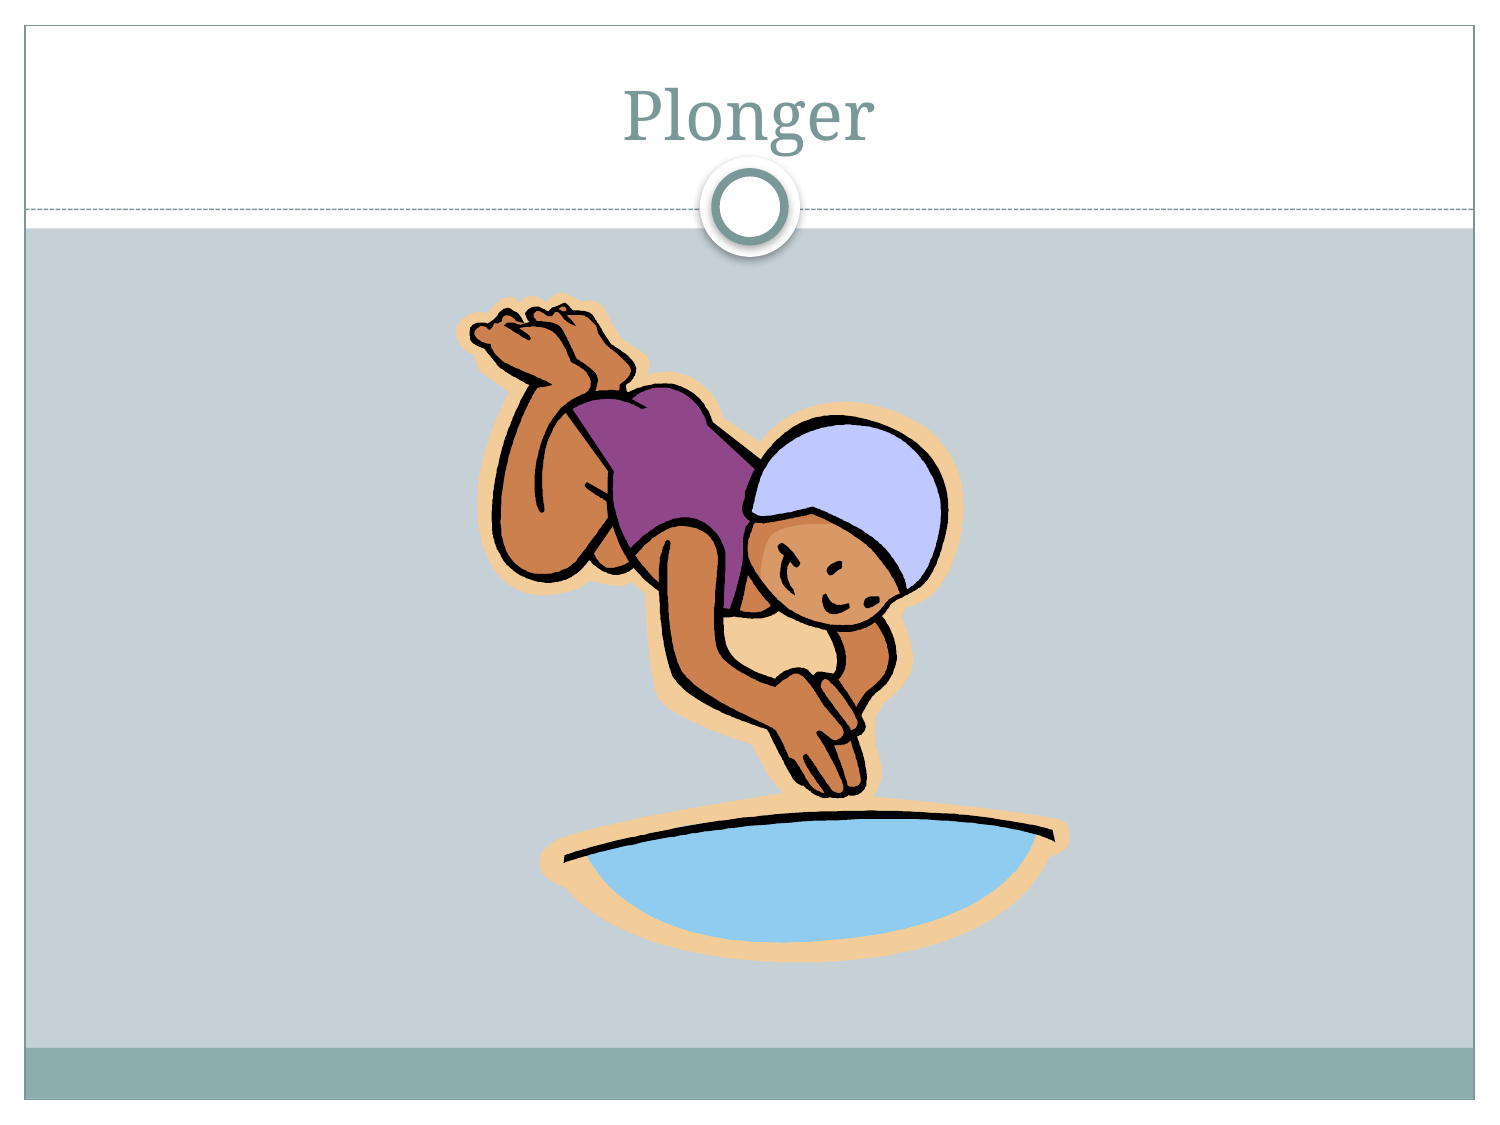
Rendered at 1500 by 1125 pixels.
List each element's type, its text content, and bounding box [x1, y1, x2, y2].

title Plonger [49, 37, 1450, 162]
picture [449, 287, 1080, 972]
